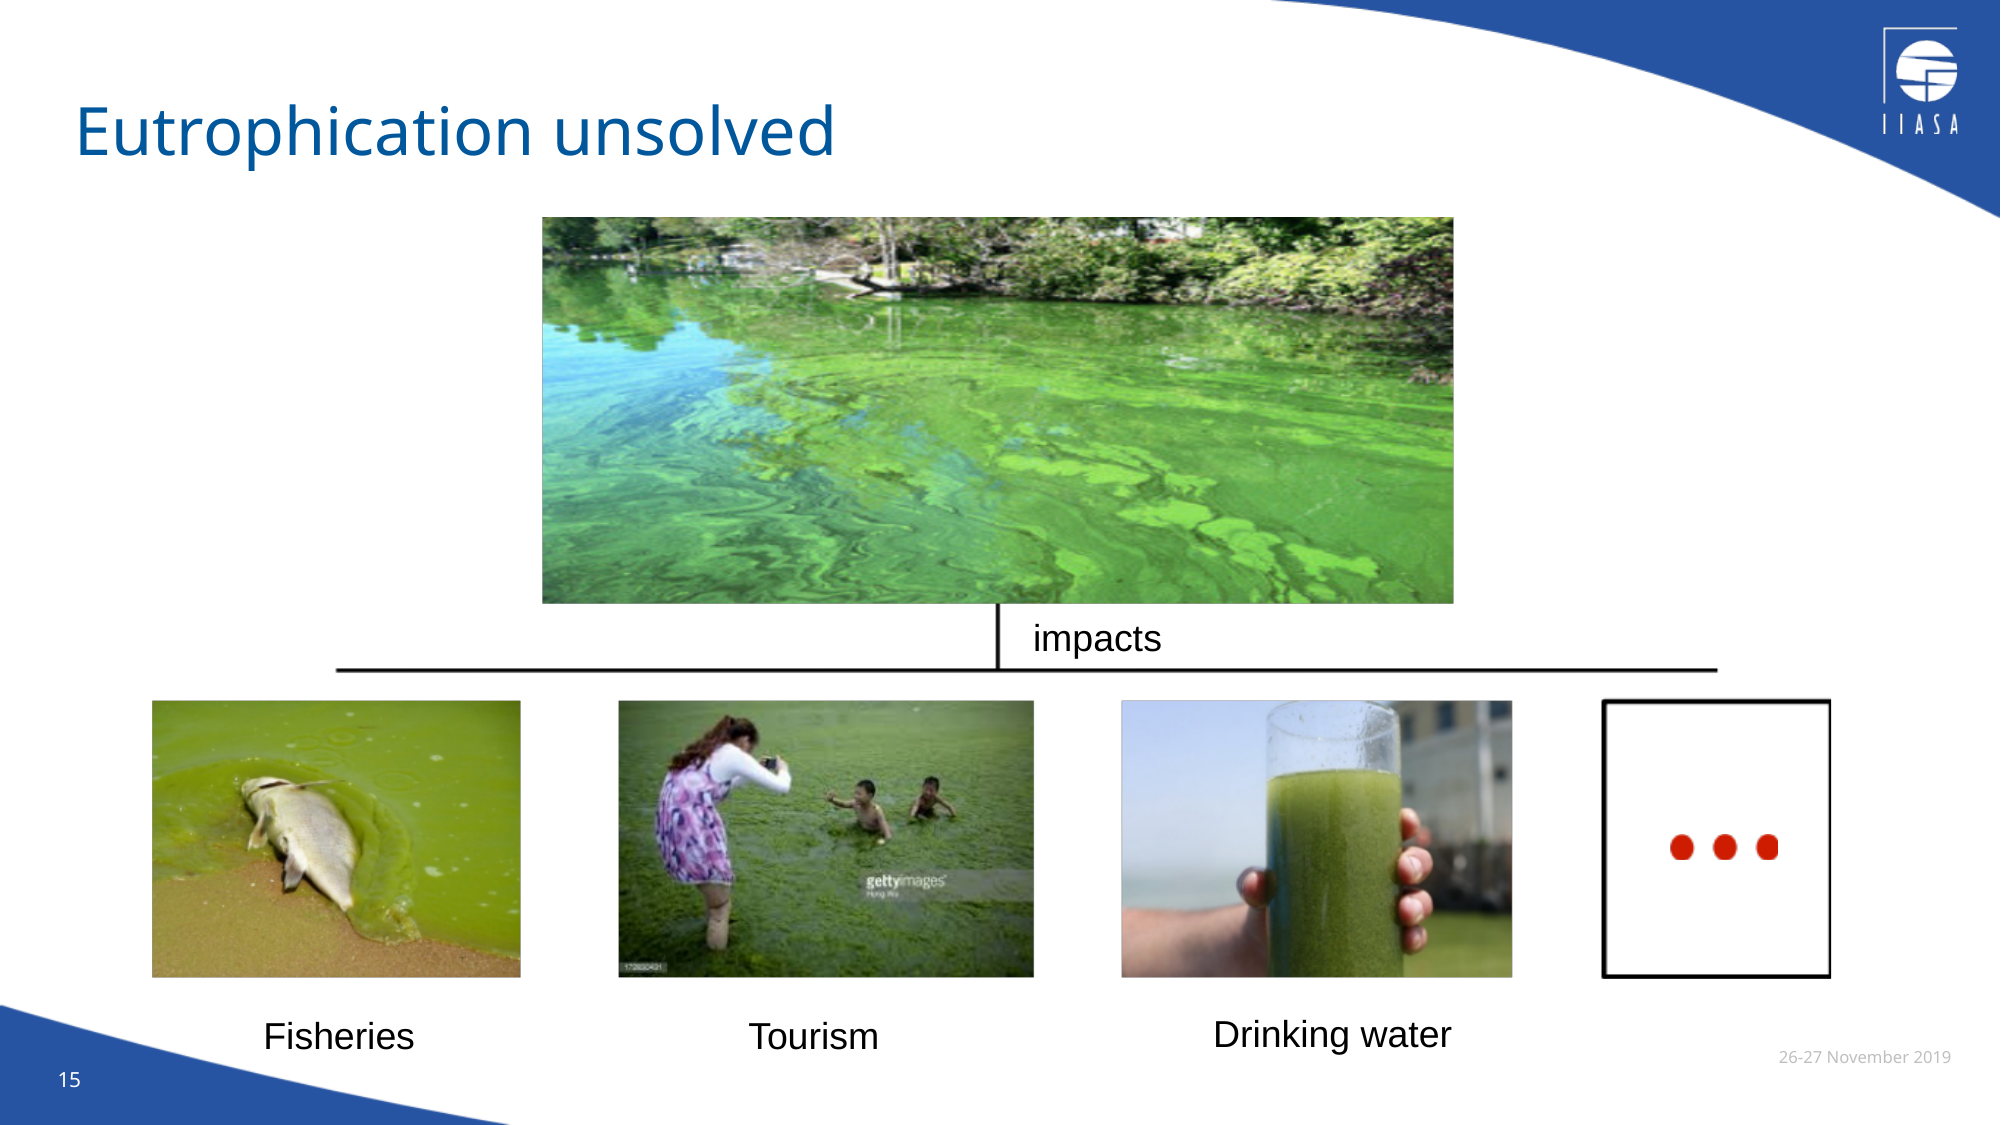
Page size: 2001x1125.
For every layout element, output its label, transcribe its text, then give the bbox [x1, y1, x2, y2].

slide_number 15 [42, 1042, 493, 1102]
text_box Drinking water [1198, 1002, 1468, 1063]
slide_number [467, 1045, 1958, 1069]
picture [0, 0, 2000, 1125]
text_box Fisheries [248, 1004, 431, 1065]
title Eutrophication unsolved [59, 43, 1863, 224]
text_box Tourism [733, 1004, 895, 1065]
